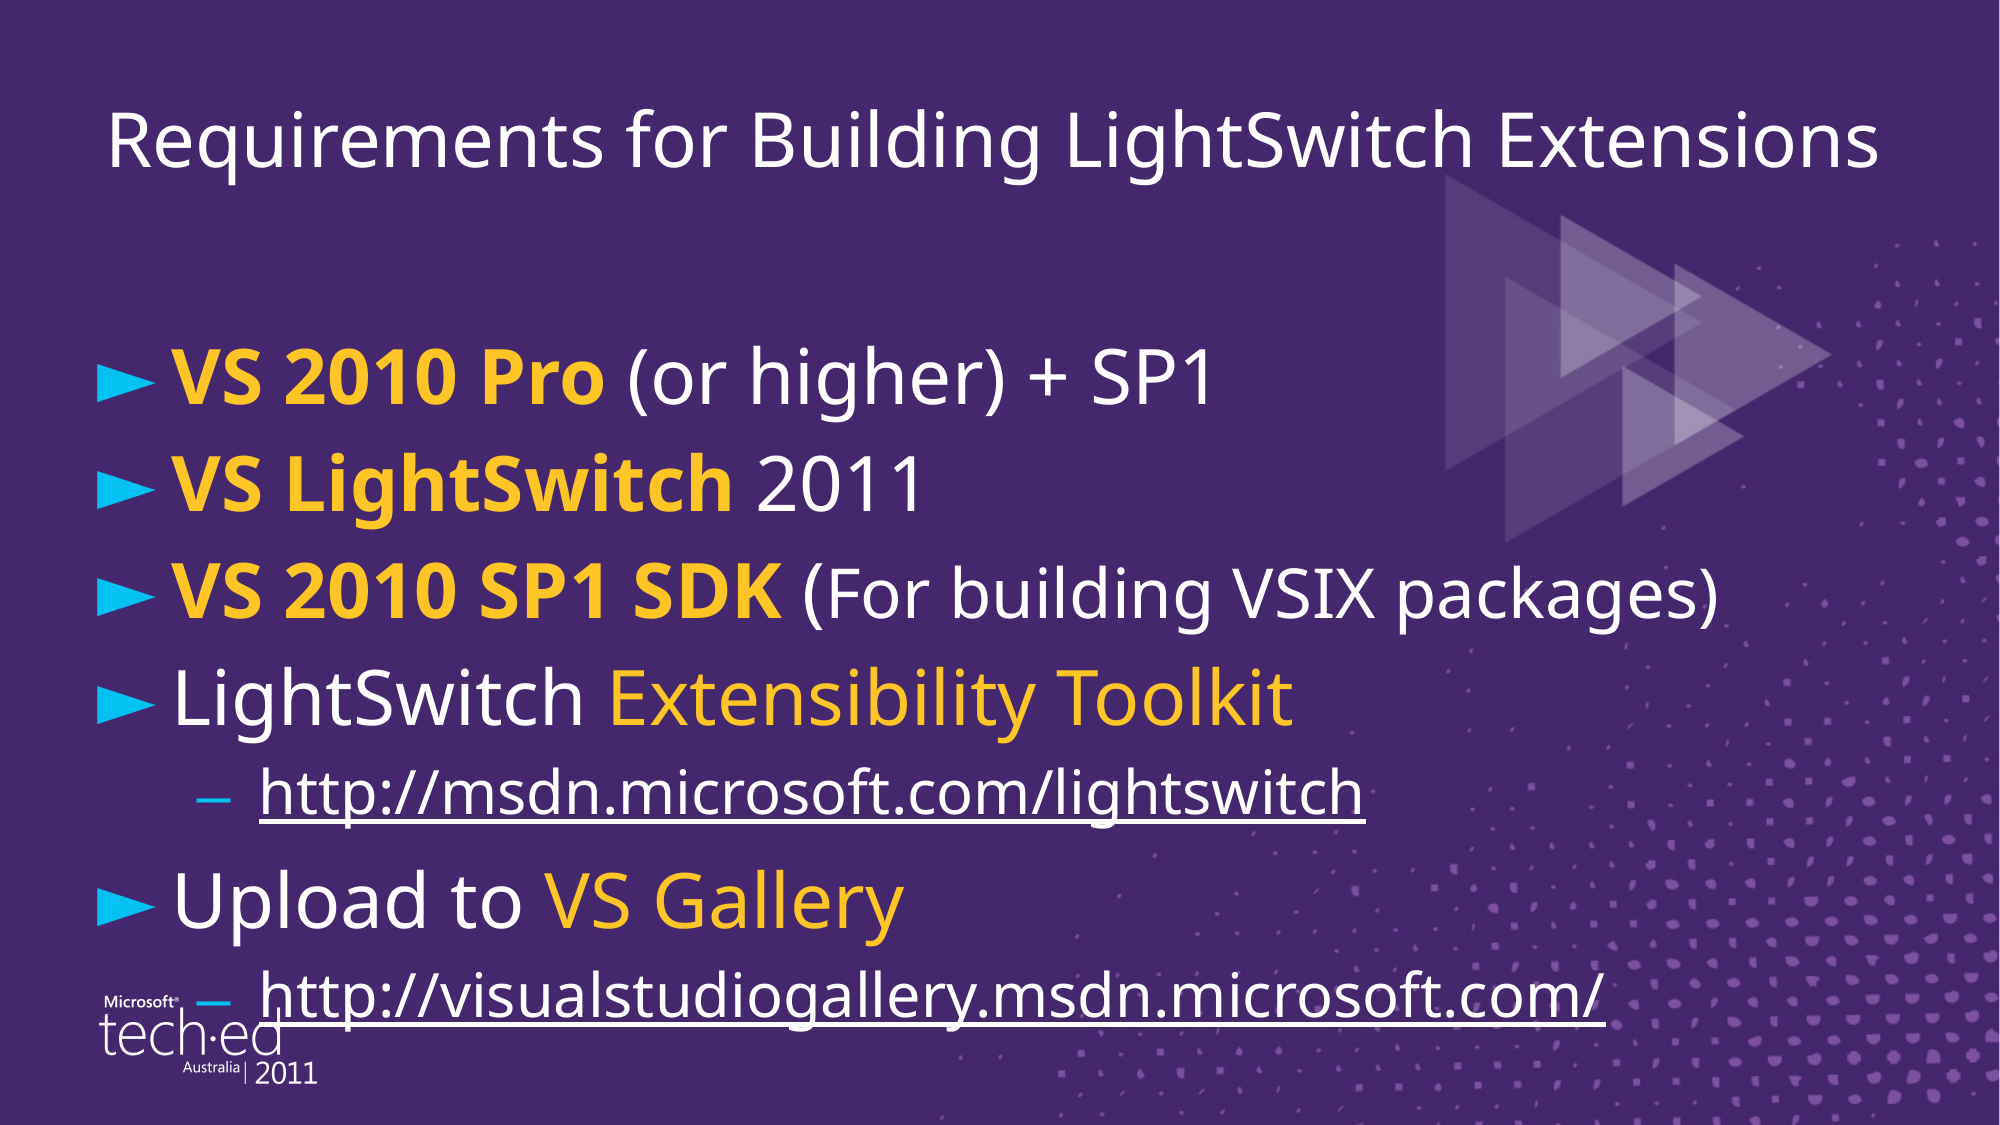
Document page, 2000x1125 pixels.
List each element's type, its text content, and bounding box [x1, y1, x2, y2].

list VS 2010 Pro (or higher) + SP1 VS LightSwitch 2011 VS 2010 SP1 SDK (For building VSIX packages) LightSwitch Extensibility Toolkit http://msdn.microsoft.com/lightswitch Upload to VS Gallery http://visualstudiogallery.msdn.microsoft.com/ [77, 317, 1913, 1053]
title Requirements for Building LightSwitch Extensions [85, 37, 1918, 238]
picture [0, 0, 2000, 1125]
